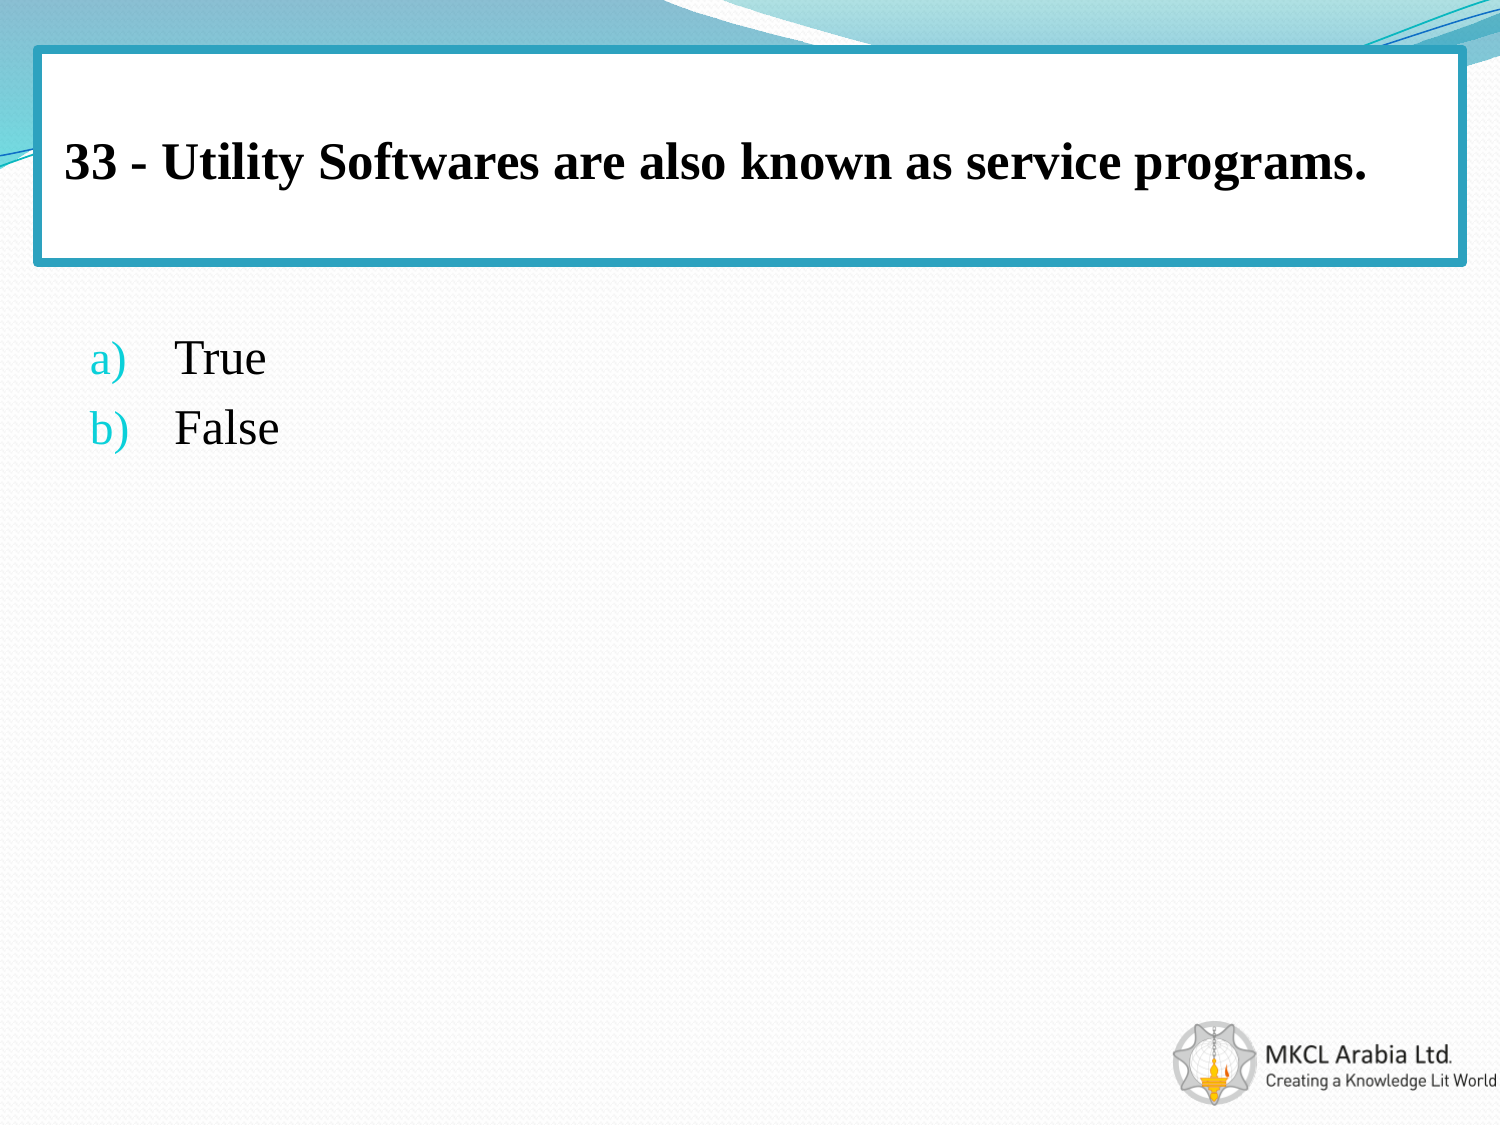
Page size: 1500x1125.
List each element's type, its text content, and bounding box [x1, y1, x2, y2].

list True False [75, 317, 1425, 1038]
title 33 - Utility Softwares are also known as service programs. [50, 62, 1400, 250]
picture [1172, 1021, 1496, 1106]
